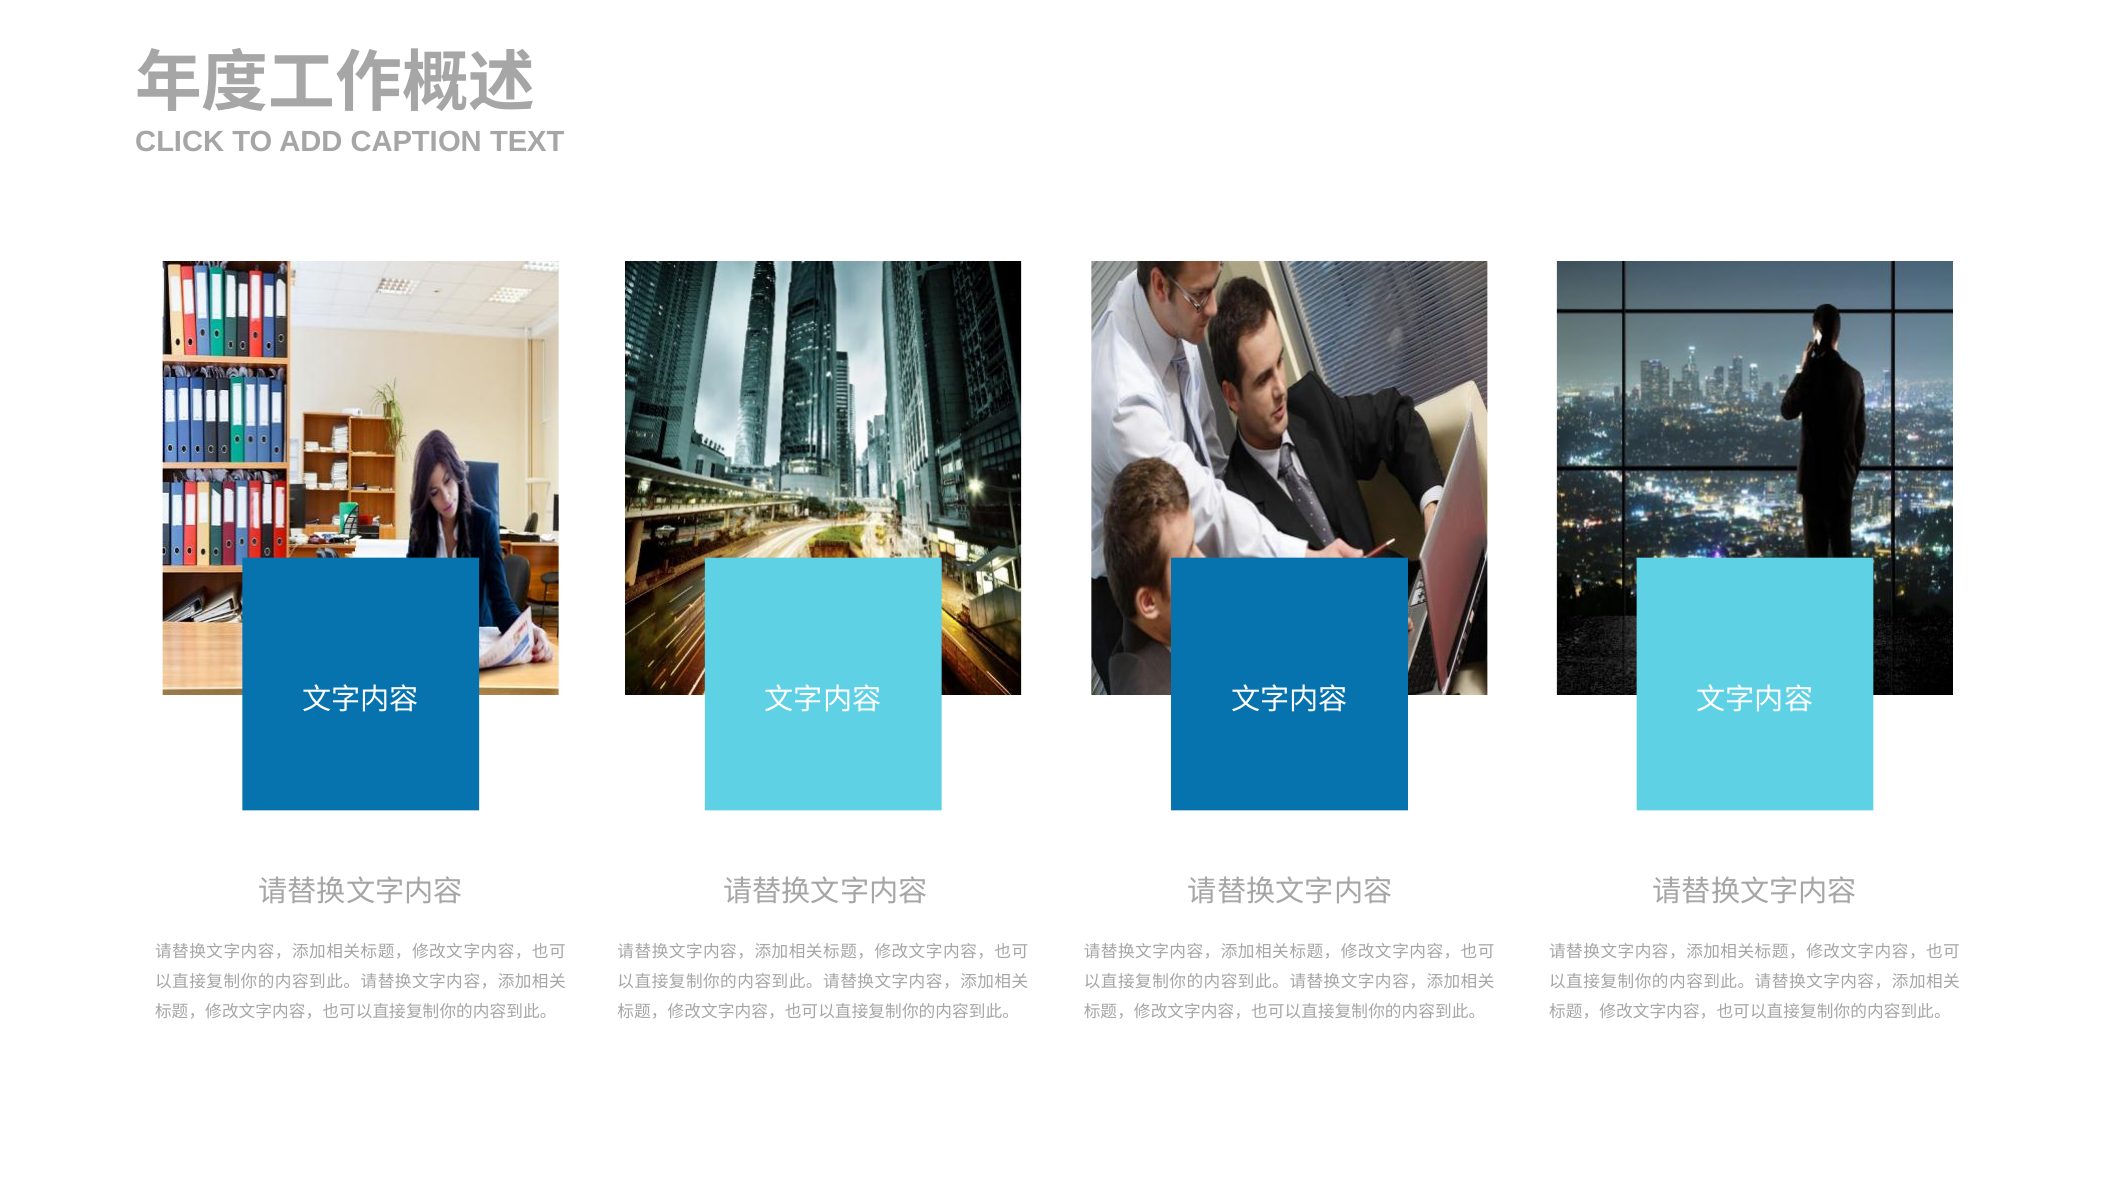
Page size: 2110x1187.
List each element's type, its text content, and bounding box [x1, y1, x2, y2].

text_box [704, 557, 942, 811]
text_box [162, 260, 560, 695]
text_box 文字内容 [764, 662, 882, 716]
text_box [1556, 260, 1954, 695]
text_box 请替换文字内容，添加相关标题，修改文字内容，也可以直接复制你的内容到此。请替换文字内容，添加相关标题，修改文字内容，也可以直接复制你的内容到此。 [617, 930, 1029, 1021]
text_box [1171, 557, 1408, 811]
text_box 请替换文字内容，添加相关标题，修改文字内容，也可以直接复制你的内容到此。请替换文字内容，添加相关标题，修改文字内容，也可以直接复制你的内容到此。 [155, 930, 567, 1021]
text_box CLICK TO ADD CAPTION TEXT [135, 122, 596, 158]
text_box 请替换文字内容 [1576, 871, 1934, 907]
text_box 请替换文字内容 [181, 871, 540, 907]
text_box 文字内容 [302, 662, 420, 716]
text_box 请替换文字内容，添加相关标题，修改文字内容，也可以直接复制你的内容到此。请替换文字内容，添加相关标题，修改文字内容，也可以直接复制你的内容到此。 [1549, 930, 1961, 1021]
text_box 年度工作概述 [135, 38, 596, 119]
text_box 文字内容 [1696, 662, 1814, 716]
text_box [1636, 557, 1874, 811]
text_box 请替换文字内容 [1111, 871, 1469, 907]
text_box [624, 260, 1022, 695]
text_box 请替换文字内容 [646, 871, 1005, 907]
text_box 文字内容 [1230, 662, 1349, 716]
text_box [242, 557, 480, 811]
text_box [1090, 260, 1489, 695]
text_box 请替换文字内容，添加相关标题，修改文字内容，也可以直接复制你的内容到此。请替换文字内容，添加相关标题，修改文字内容，也可以直接复制你的内容到此。 [1083, 930, 1496, 1021]
